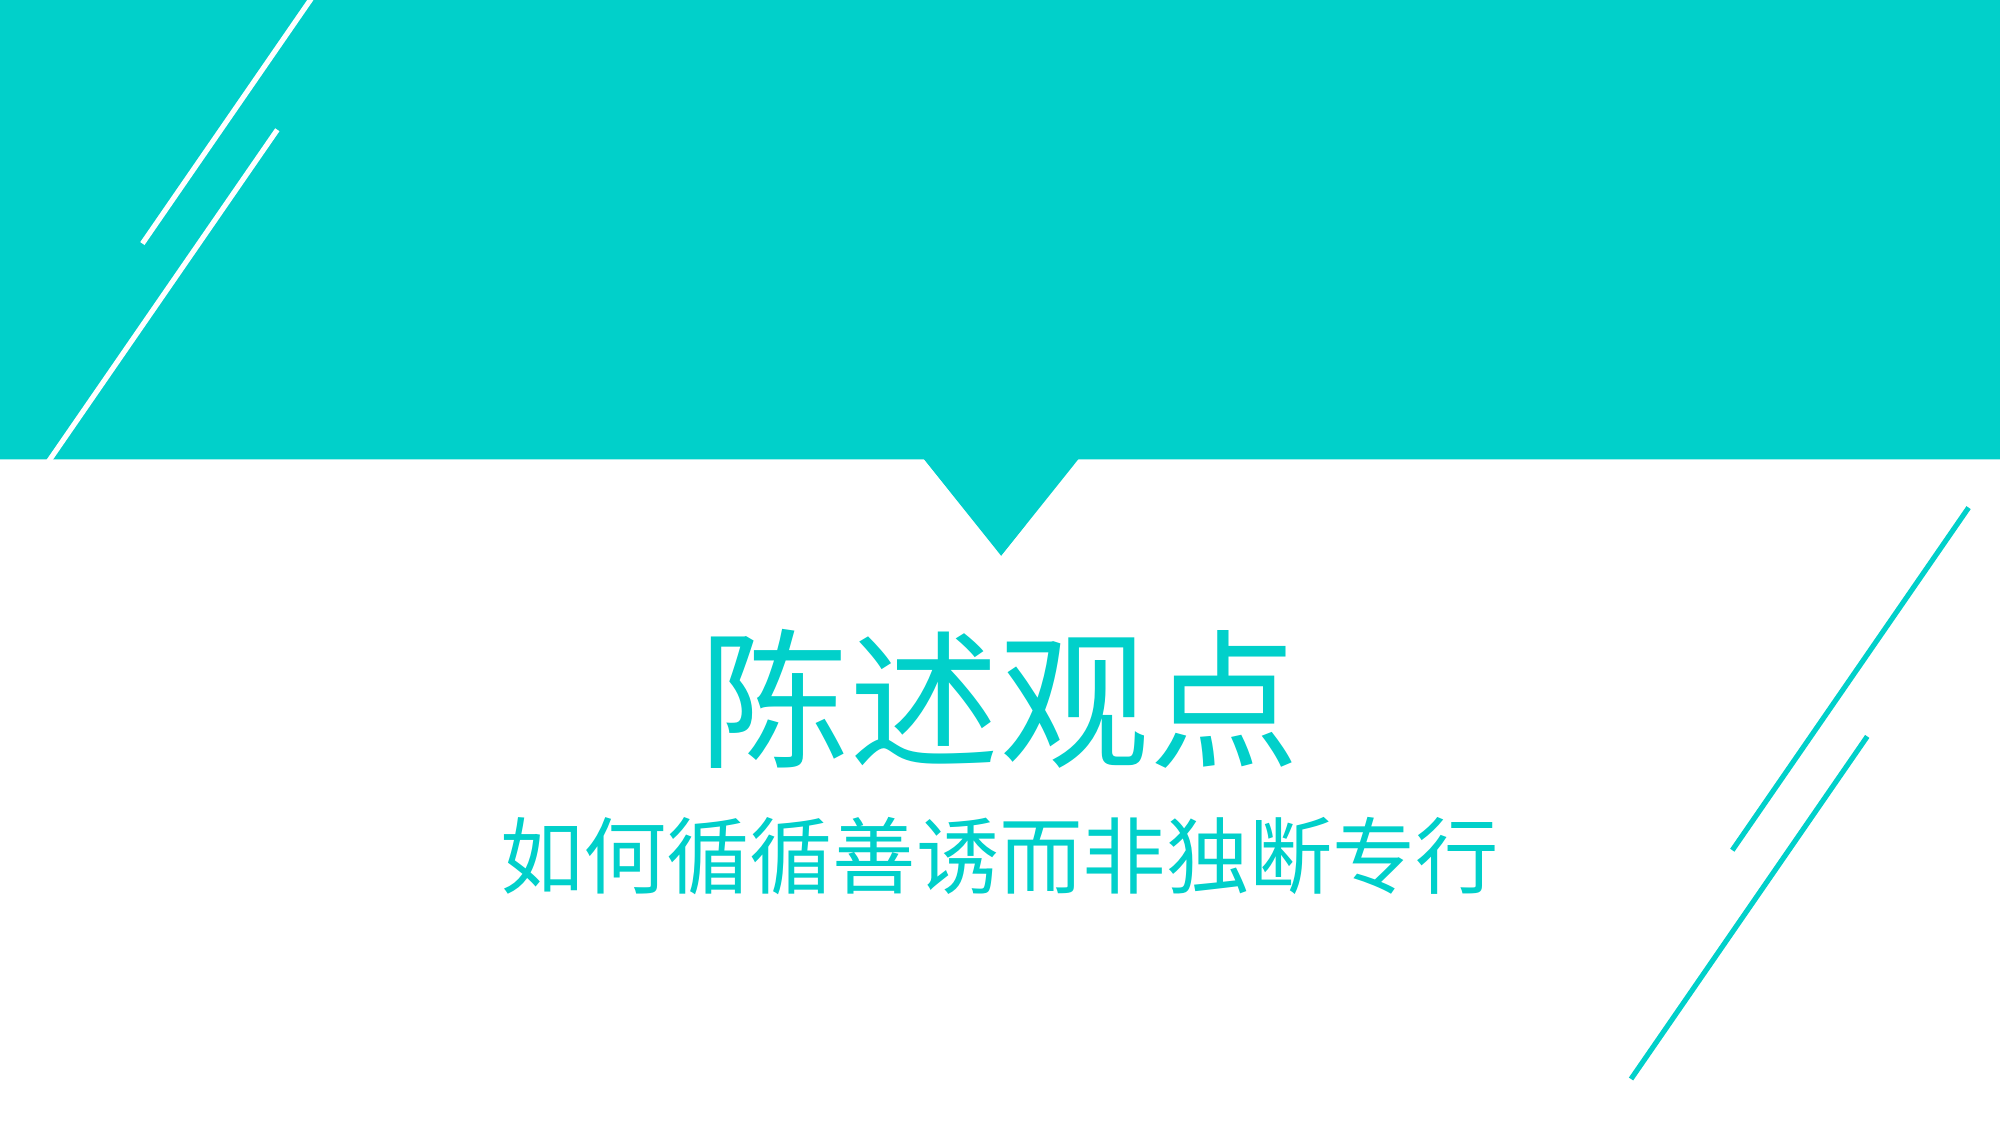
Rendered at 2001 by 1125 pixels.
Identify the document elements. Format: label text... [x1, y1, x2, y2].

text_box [40, 129, 278, 473]
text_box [1732, 507, 1969, 851]
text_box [1630, 736, 1868, 1080]
text_box 陈述观点 [685, 598, 1315, 794]
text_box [142, 0, 379, 244]
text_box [0, 0, 2000, 557]
text_box 如何循循善诱而非独断专行 [485, 796, 1514, 912]
